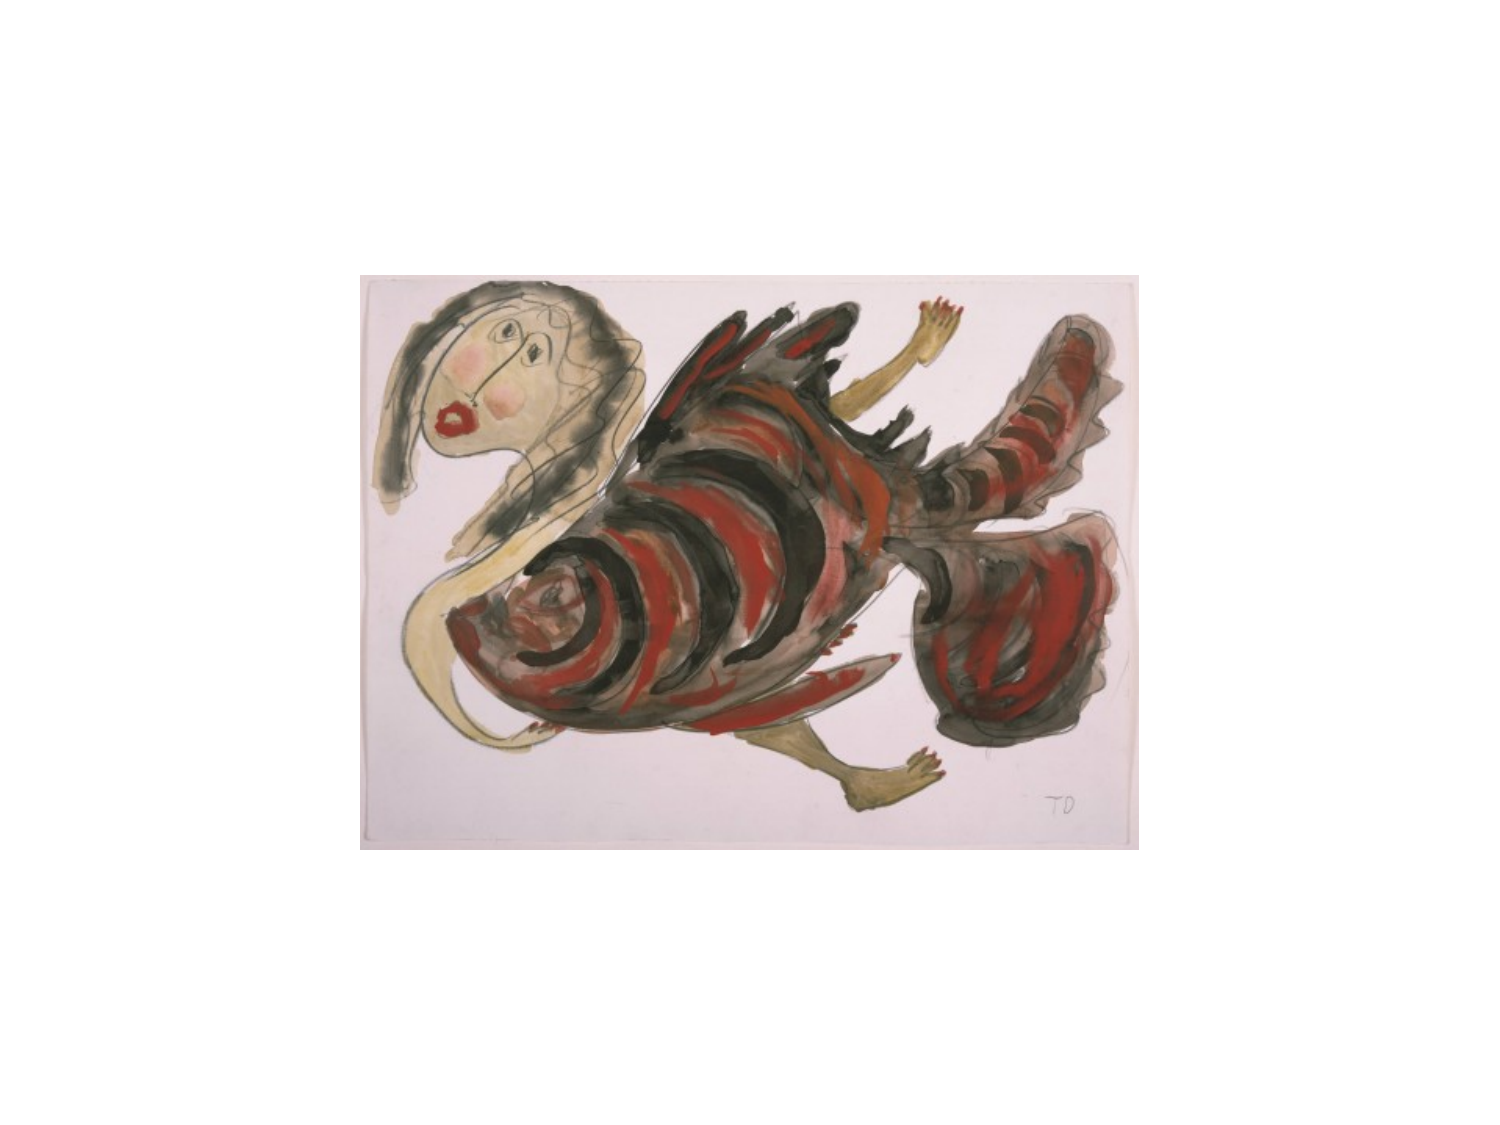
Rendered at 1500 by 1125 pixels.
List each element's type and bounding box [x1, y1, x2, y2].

picture [360, 275, 1140, 850]
